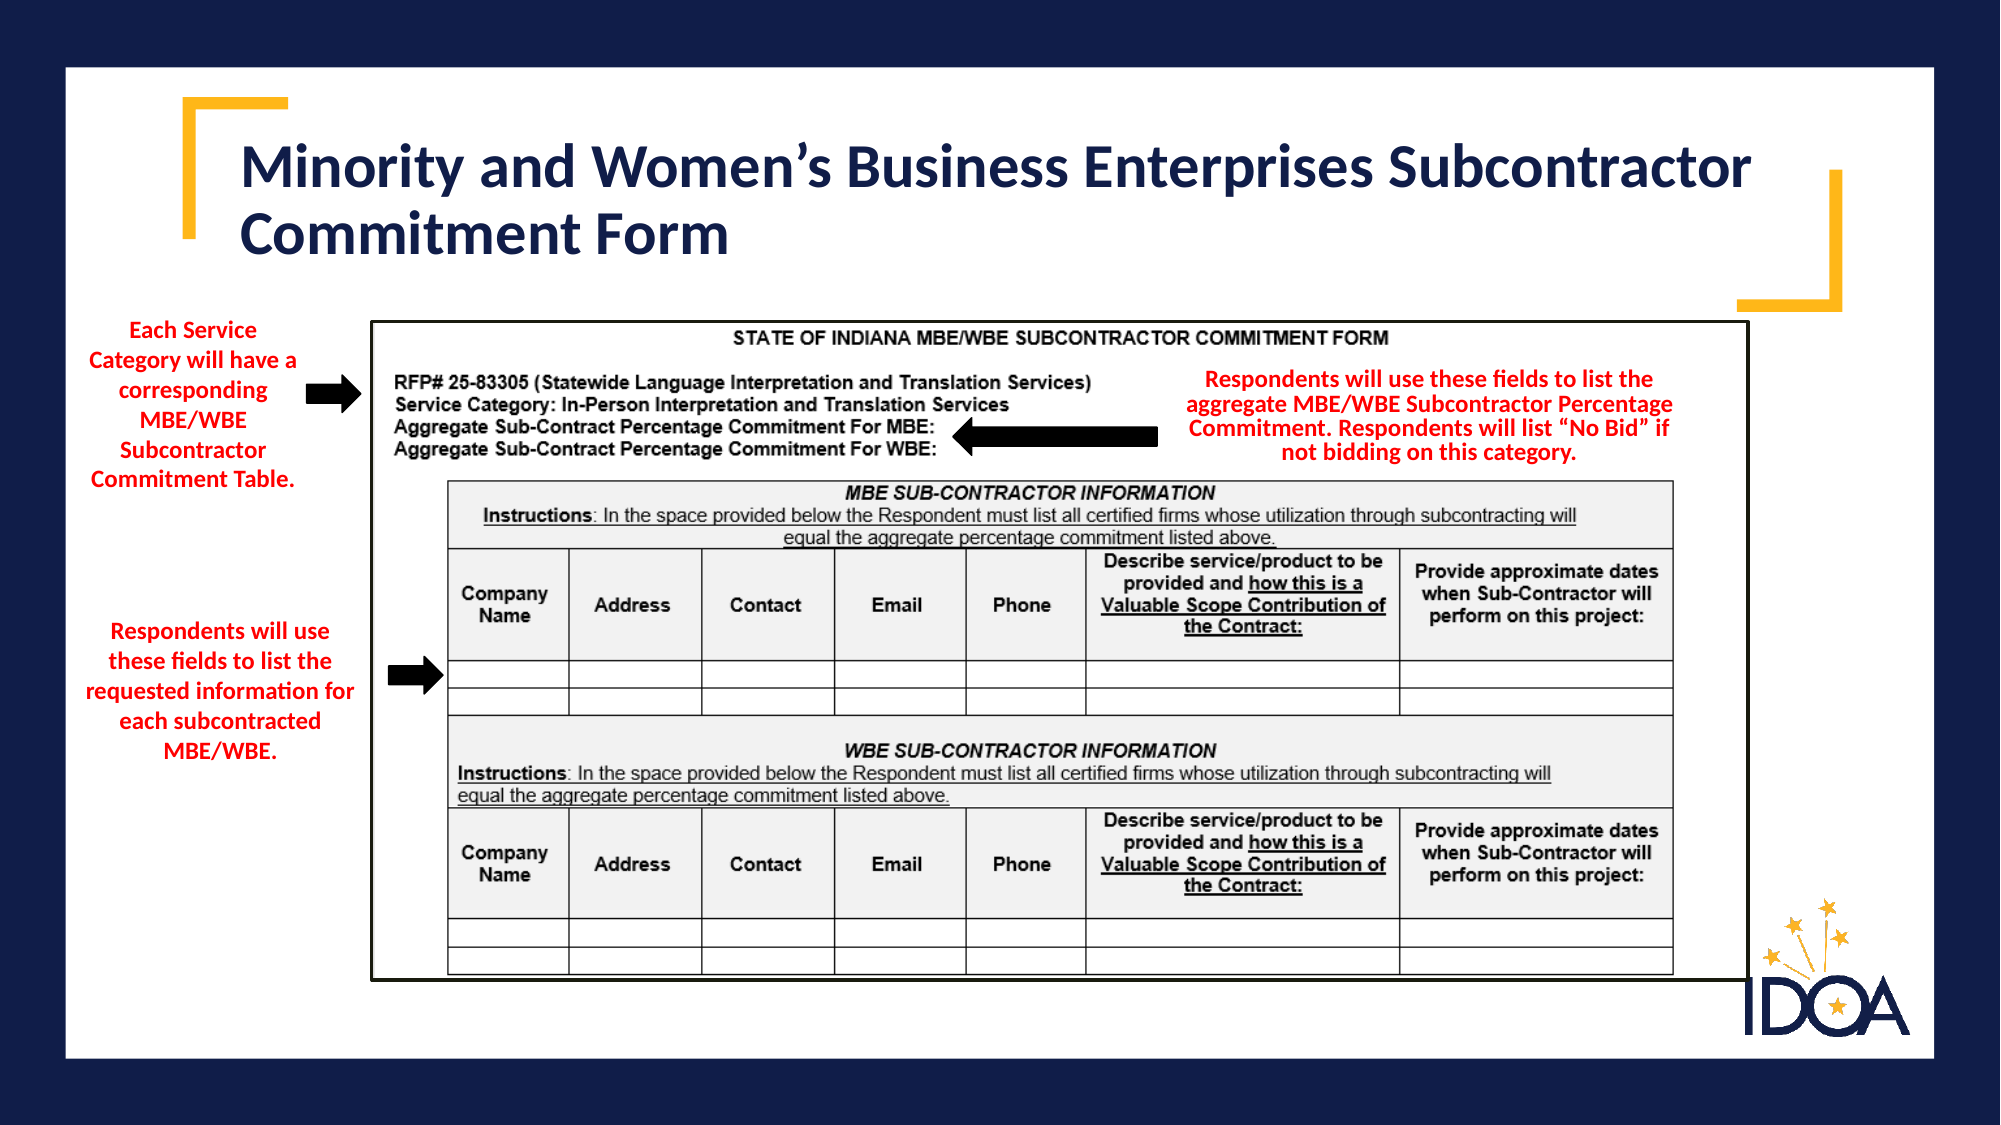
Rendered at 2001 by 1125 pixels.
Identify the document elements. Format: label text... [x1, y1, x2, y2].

picture [373, 323, 1747, 979]
text_box Respondents will use these fields to list the requested information for each subcontracted MBE/WBE. [67, 607, 368, 772]
text_box Each Service Category will have a corresponding MBE/WBE Subcontractor Commitment Table. [67, 305, 320, 501]
picture [1702, 857, 1959, 1114]
title Minority and Women’s Business Enterprises Subcontractor Commitment Form [225, 126, 1800, 263]
text_box [320, 375, 361, 413]
